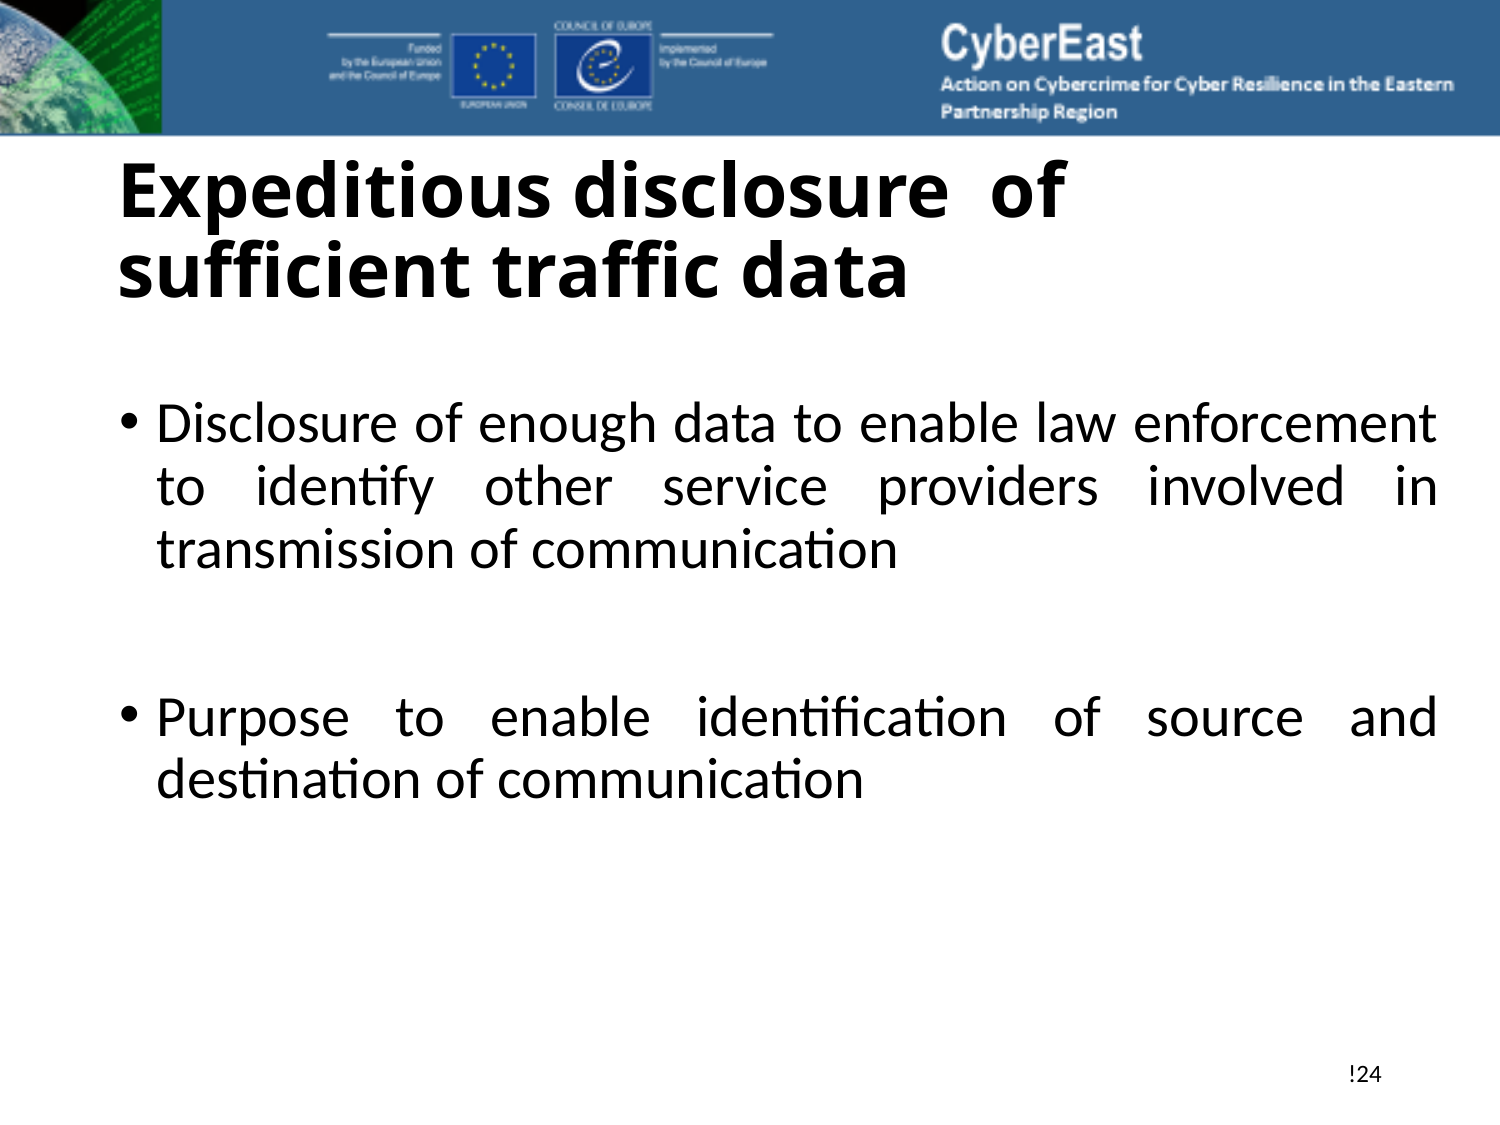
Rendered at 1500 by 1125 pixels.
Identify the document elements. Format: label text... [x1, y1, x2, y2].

slide_number !24 [1059, 1042, 1397, 1103]
title Expeditious disclosure of sufficient traffic data [102, 124, 1396, 342]
picture [0, 0, 1500, 1125]
list Disclosure of enough data to enable law enforcement to identify other service providers involved in transmission of communication Purpose to enable identification of source and destination of communication [104, 384, 1455, 1028]
